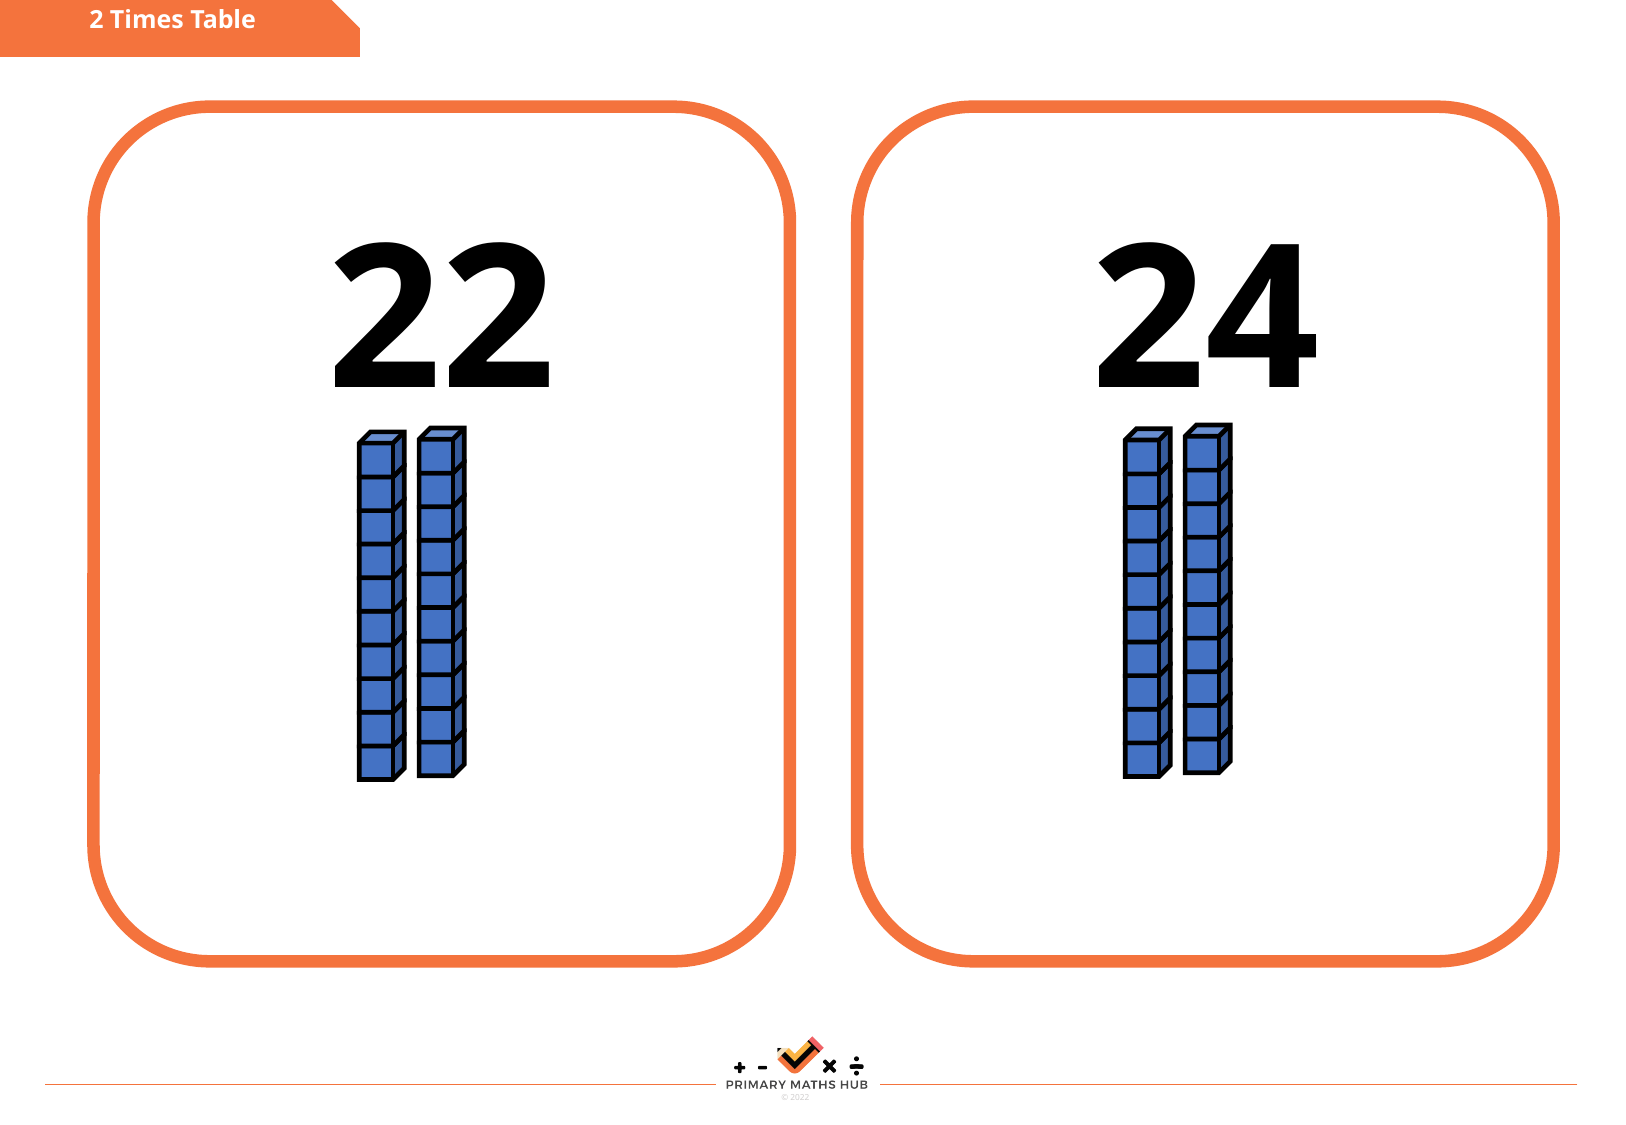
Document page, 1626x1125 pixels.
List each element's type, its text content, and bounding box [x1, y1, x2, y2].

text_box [359, 431, 405, 780]
text_box 24 [857, 179, 1554, 435]
text_box [92, 207, 792, 963]
text_box 22 [93, 179, 790, 435]
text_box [419, 427, 465, 776]
text_box [856, 209, 1555, 963]
picture [722, 1034, 872, 1094]
text_box © 2022 [720, 1084, 870, 1110]
text_box [864, 105, 1547, 179]
text_box 2 Times Table [0, 0, 361, 58]
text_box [1125, 428, 1171, 777]
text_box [1185, 424, 1231, 773]
text_box [100, 105, 783, 179]
